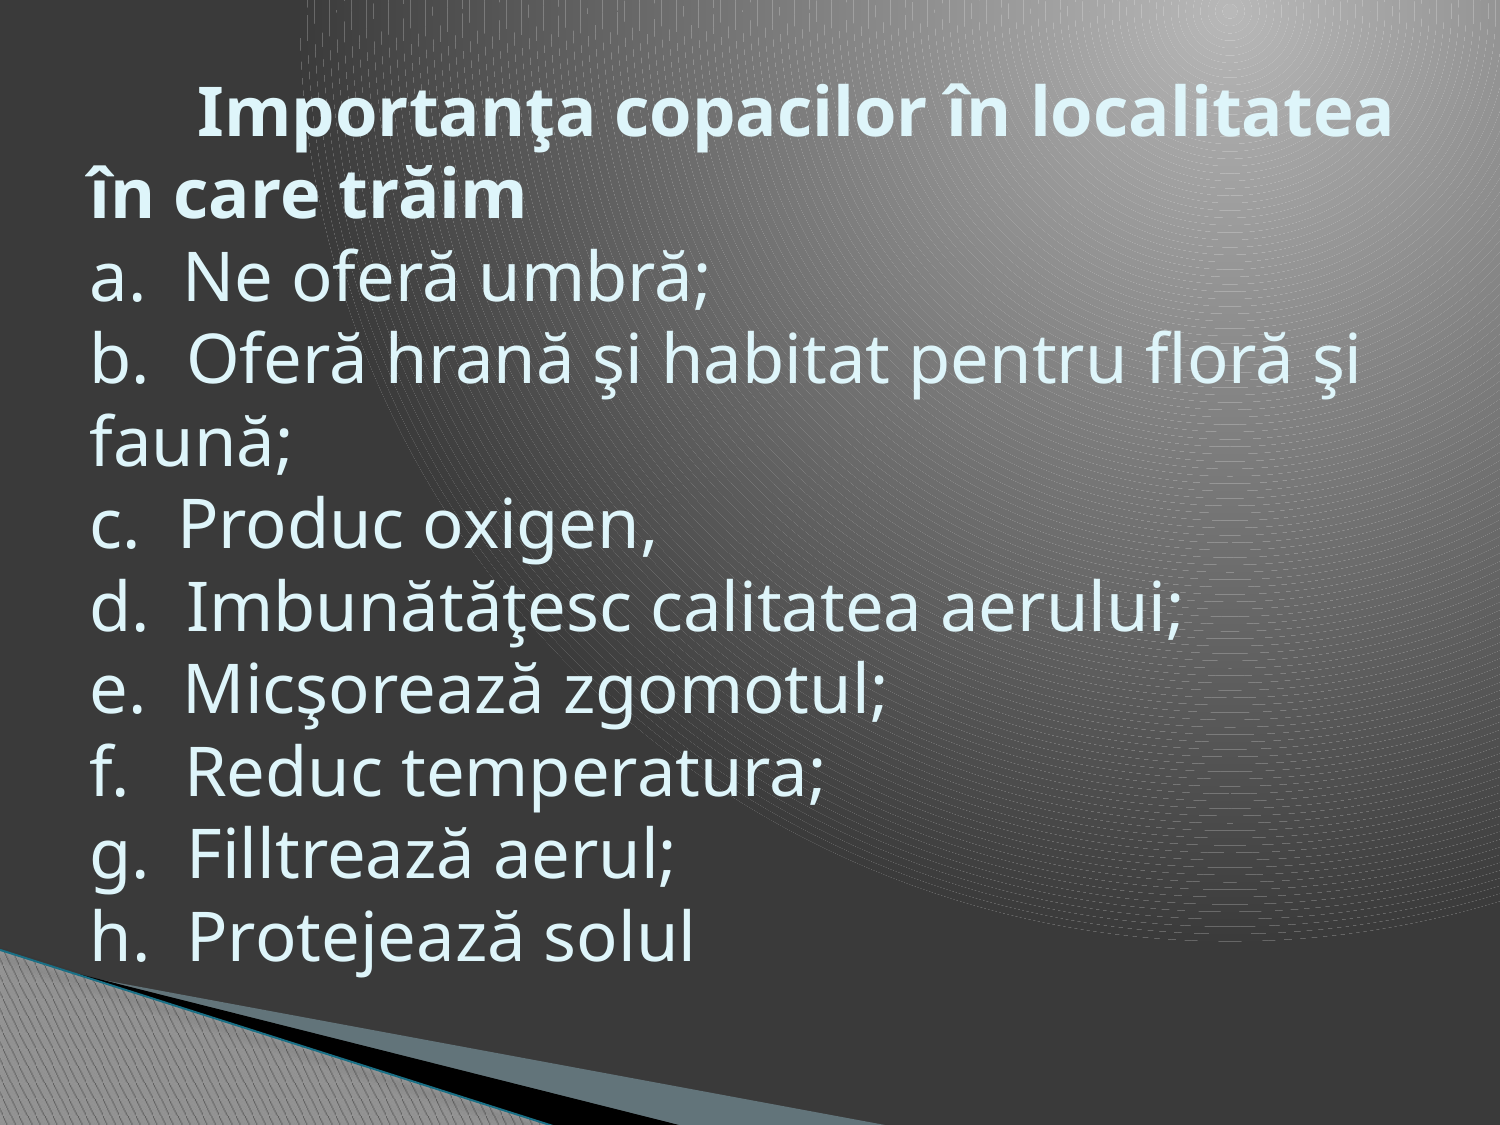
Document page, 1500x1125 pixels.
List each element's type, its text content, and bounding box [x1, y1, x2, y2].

title Importanţa copacilor în localitatea în care trăim a. Ne oferă umbră; b. Oferă hrană şi habitat pentru floră şi faună; c. Produc oxigen, d. Imbunătăţesc calitatea aerului; e. Micşorează zgomotul; f. Reduc temperatura; g. Filltrează aerul; h. Protejează solul [75, 78, 1425, 1047]
